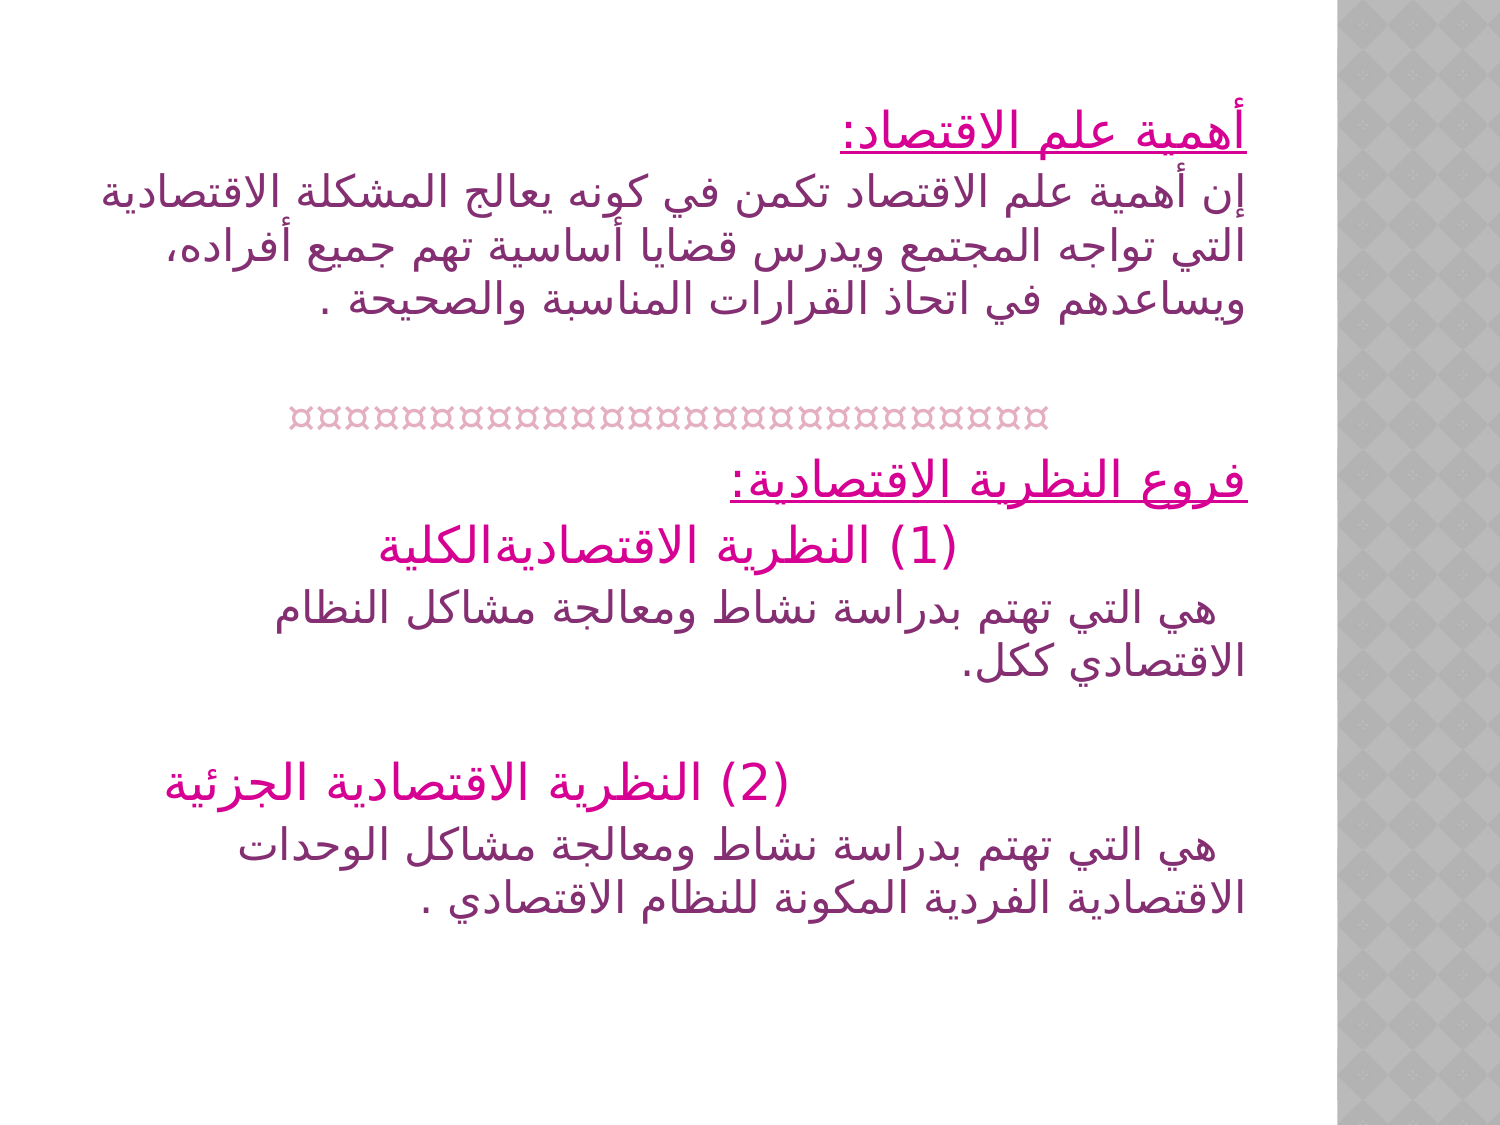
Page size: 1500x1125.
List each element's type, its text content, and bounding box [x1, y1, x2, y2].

list أهمية علم الاقتصاد: إن أهمية علم الاقتصاد تكمن في كونه يعالج المشكلة الاقتصادية التي تواجه المجتمع ويدرس قضايا أساسية تهم جميع أفراده، ويساعدهم في اتحاذ القرارات المناسبة والصحيحة . ¤¤¤¤¤¤¤¤¤¤¤¤¤¤¤¤¤¤¤¤¤¤¤¤¤¤¤ فروع النظرية الاقتصادية: (1) النظرية الاقتصاديةالكلية هي التي تهتم بدراسة نشاط ومعالجة مشاكل النظام الاقتصادي ككل. (2) النظرية الاقتصادية الجزئية هي التي تهتم بدراسة نشاط ومعالجة مشاكل الوحدات الاقتصادية الفردية المكونة للنظام الاقتصادي . [75, 90, 1263, 1059]
